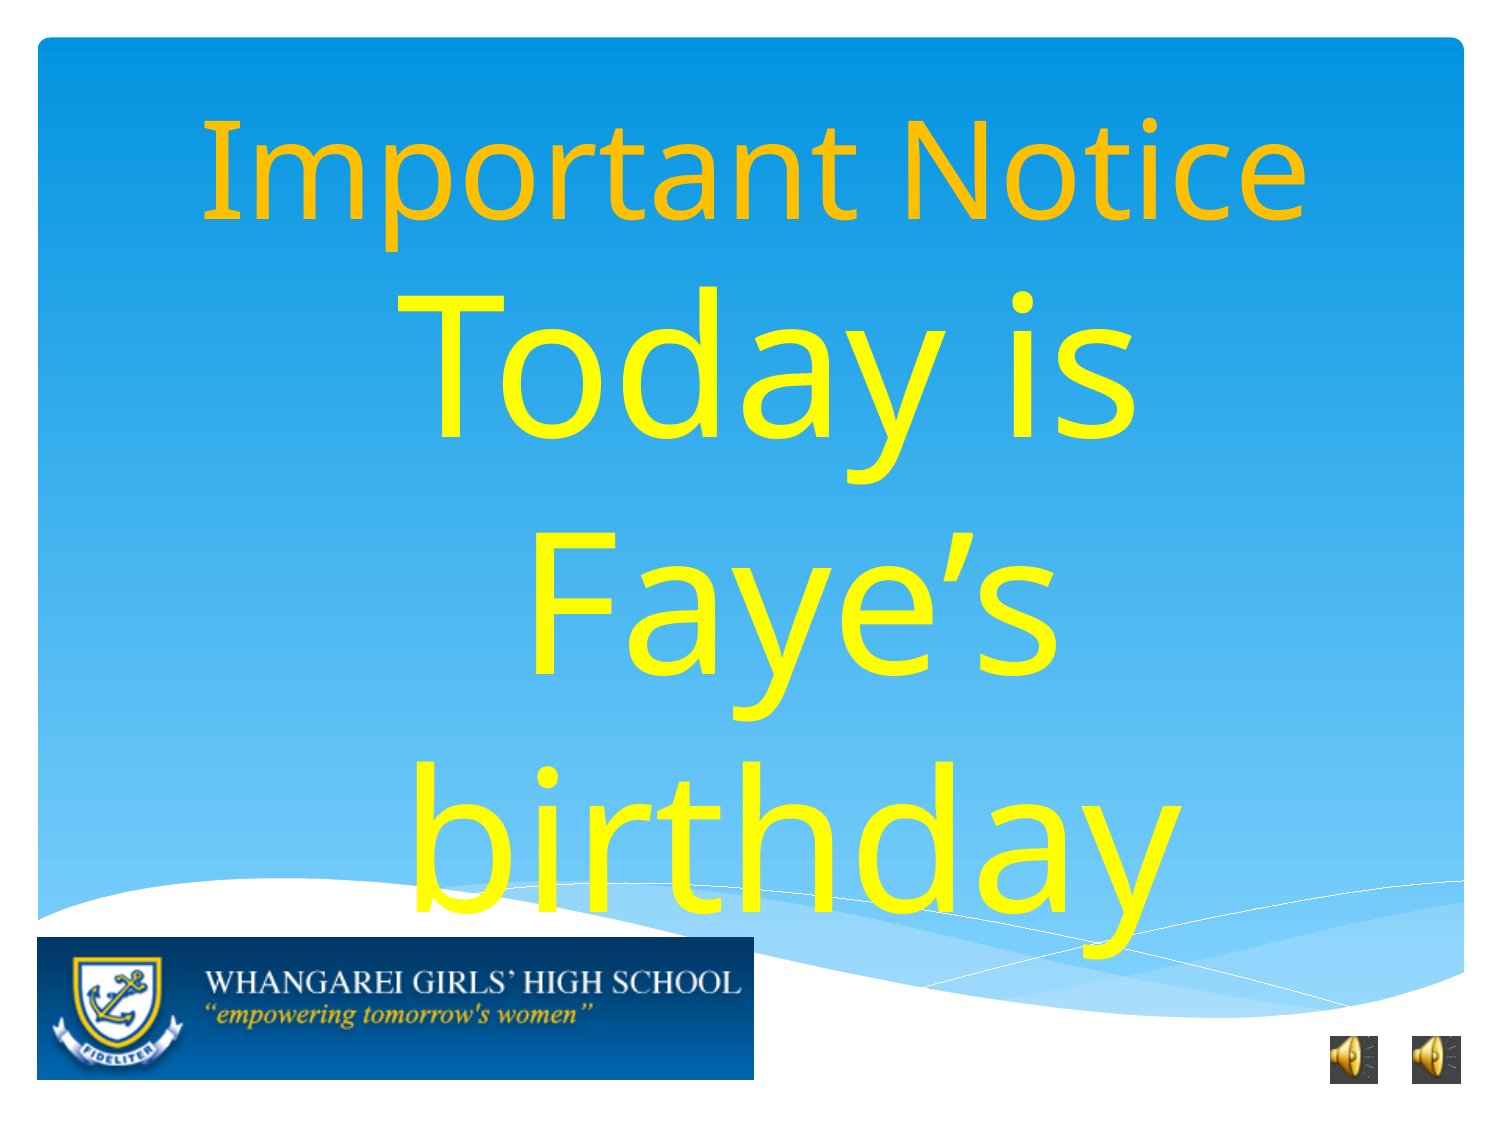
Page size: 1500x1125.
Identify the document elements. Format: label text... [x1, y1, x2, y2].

text_box Important Notice [149, 37, 1362, 255]
picture [1411, 1034, 1462, 1086]
picture [37, 937, 754, 1080]
picture [1328, 1034, 1380, 1086]
text_box Today is Faye’s birthday [149, 231, 1391, 963]
